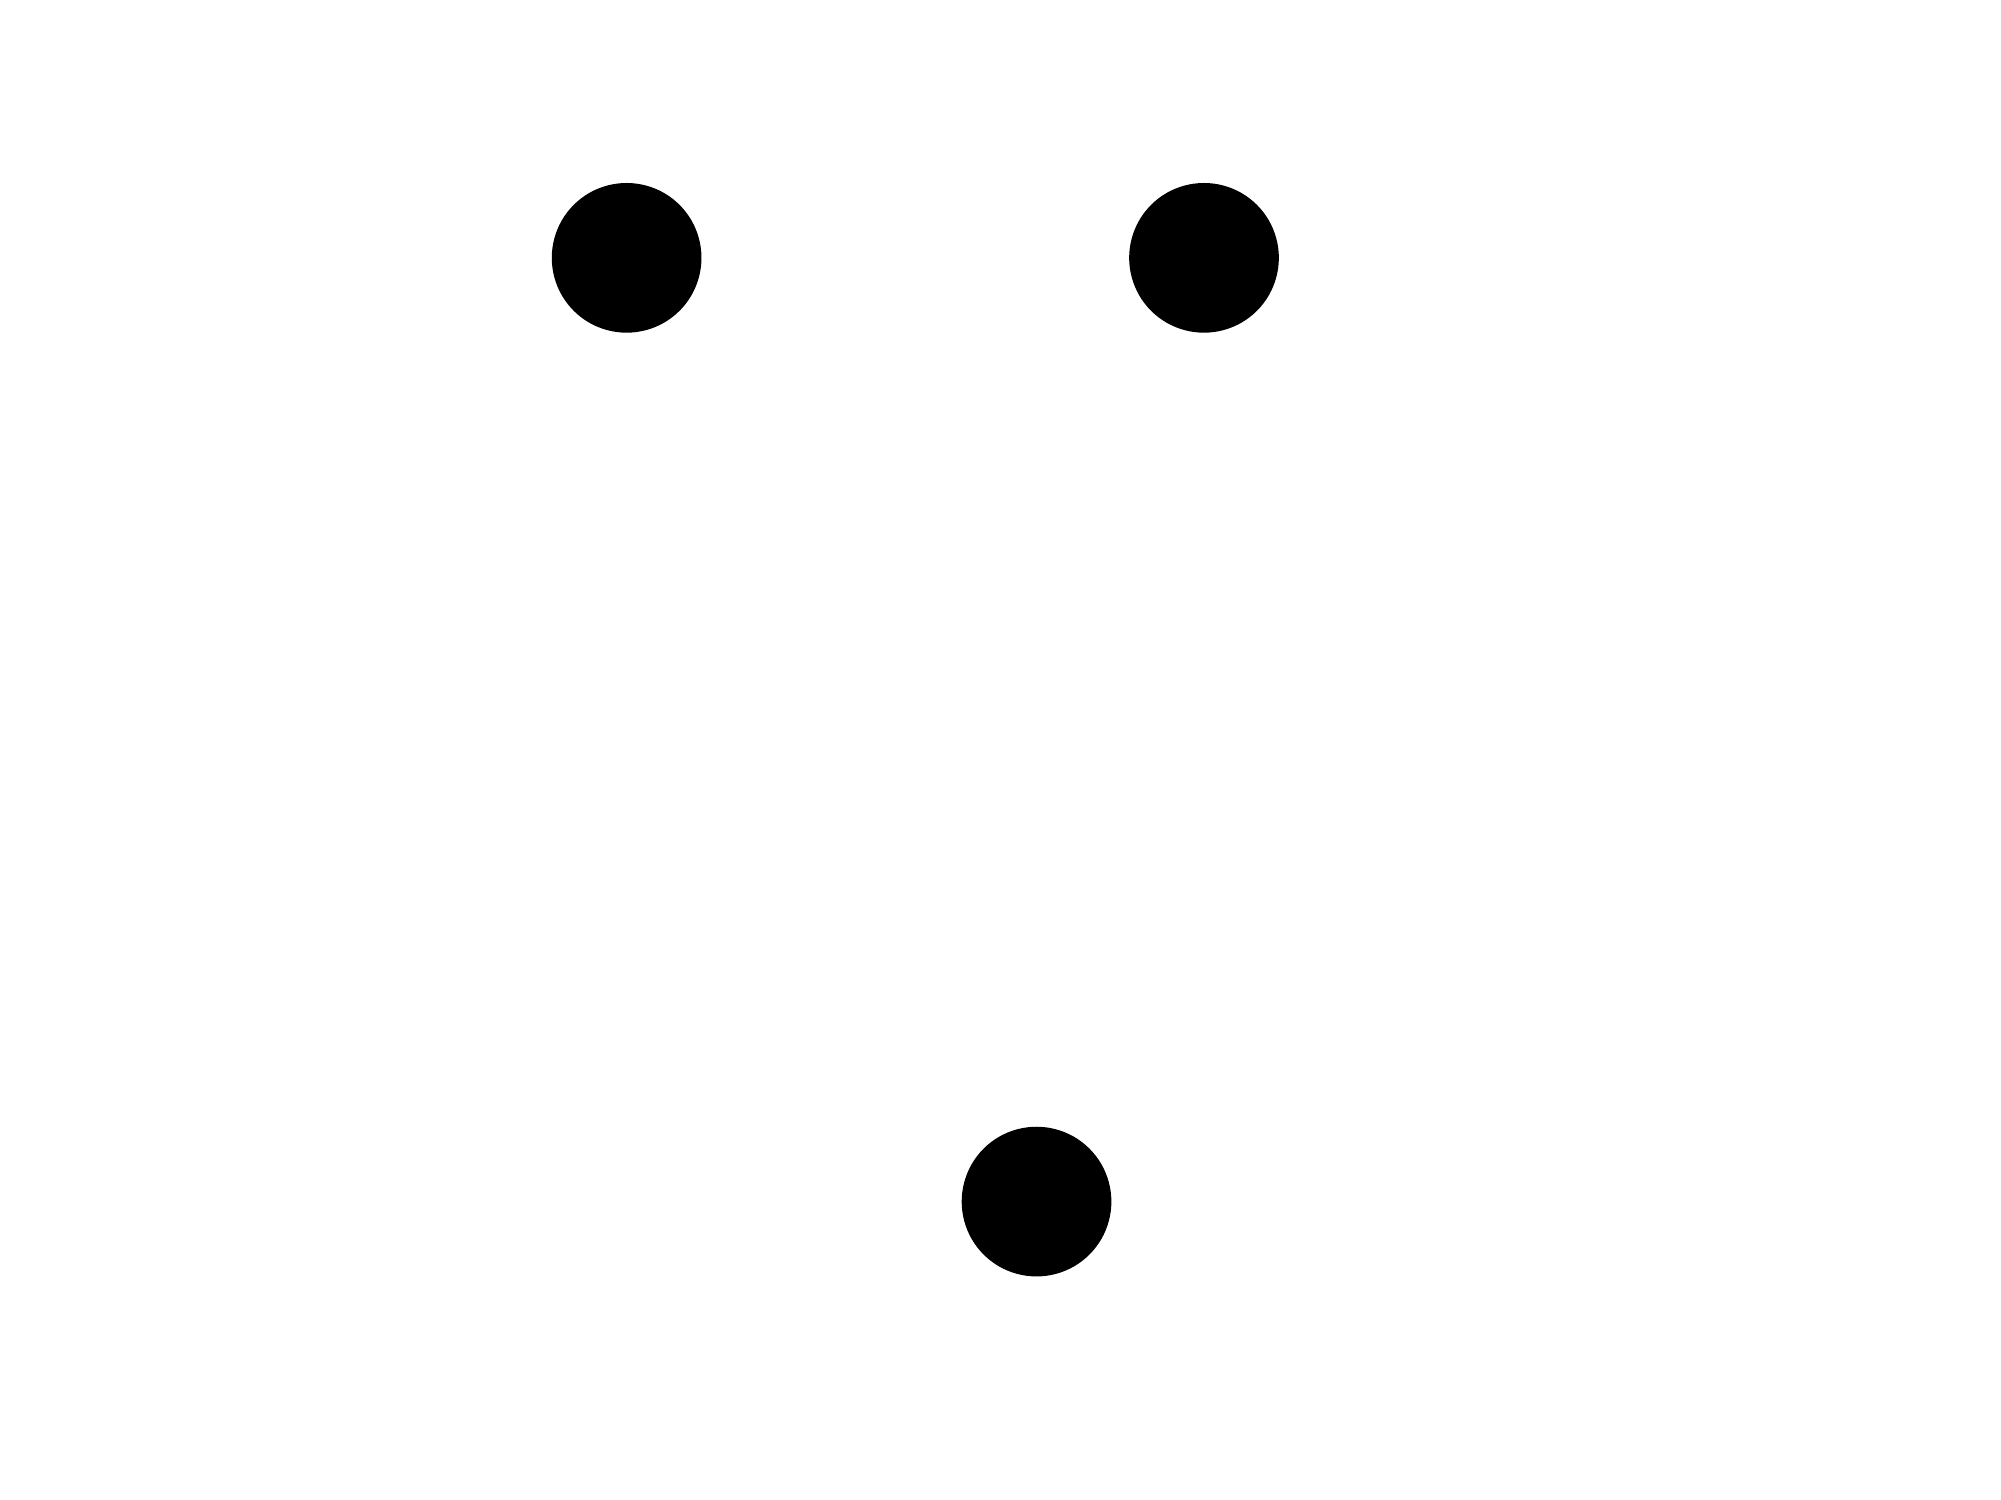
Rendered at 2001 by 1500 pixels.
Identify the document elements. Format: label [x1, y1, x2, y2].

text_box [551, 182, 702, 333]
text_box [1129, 182, 1279, 333]
text_box [961, 1126, 1112, 1277]
